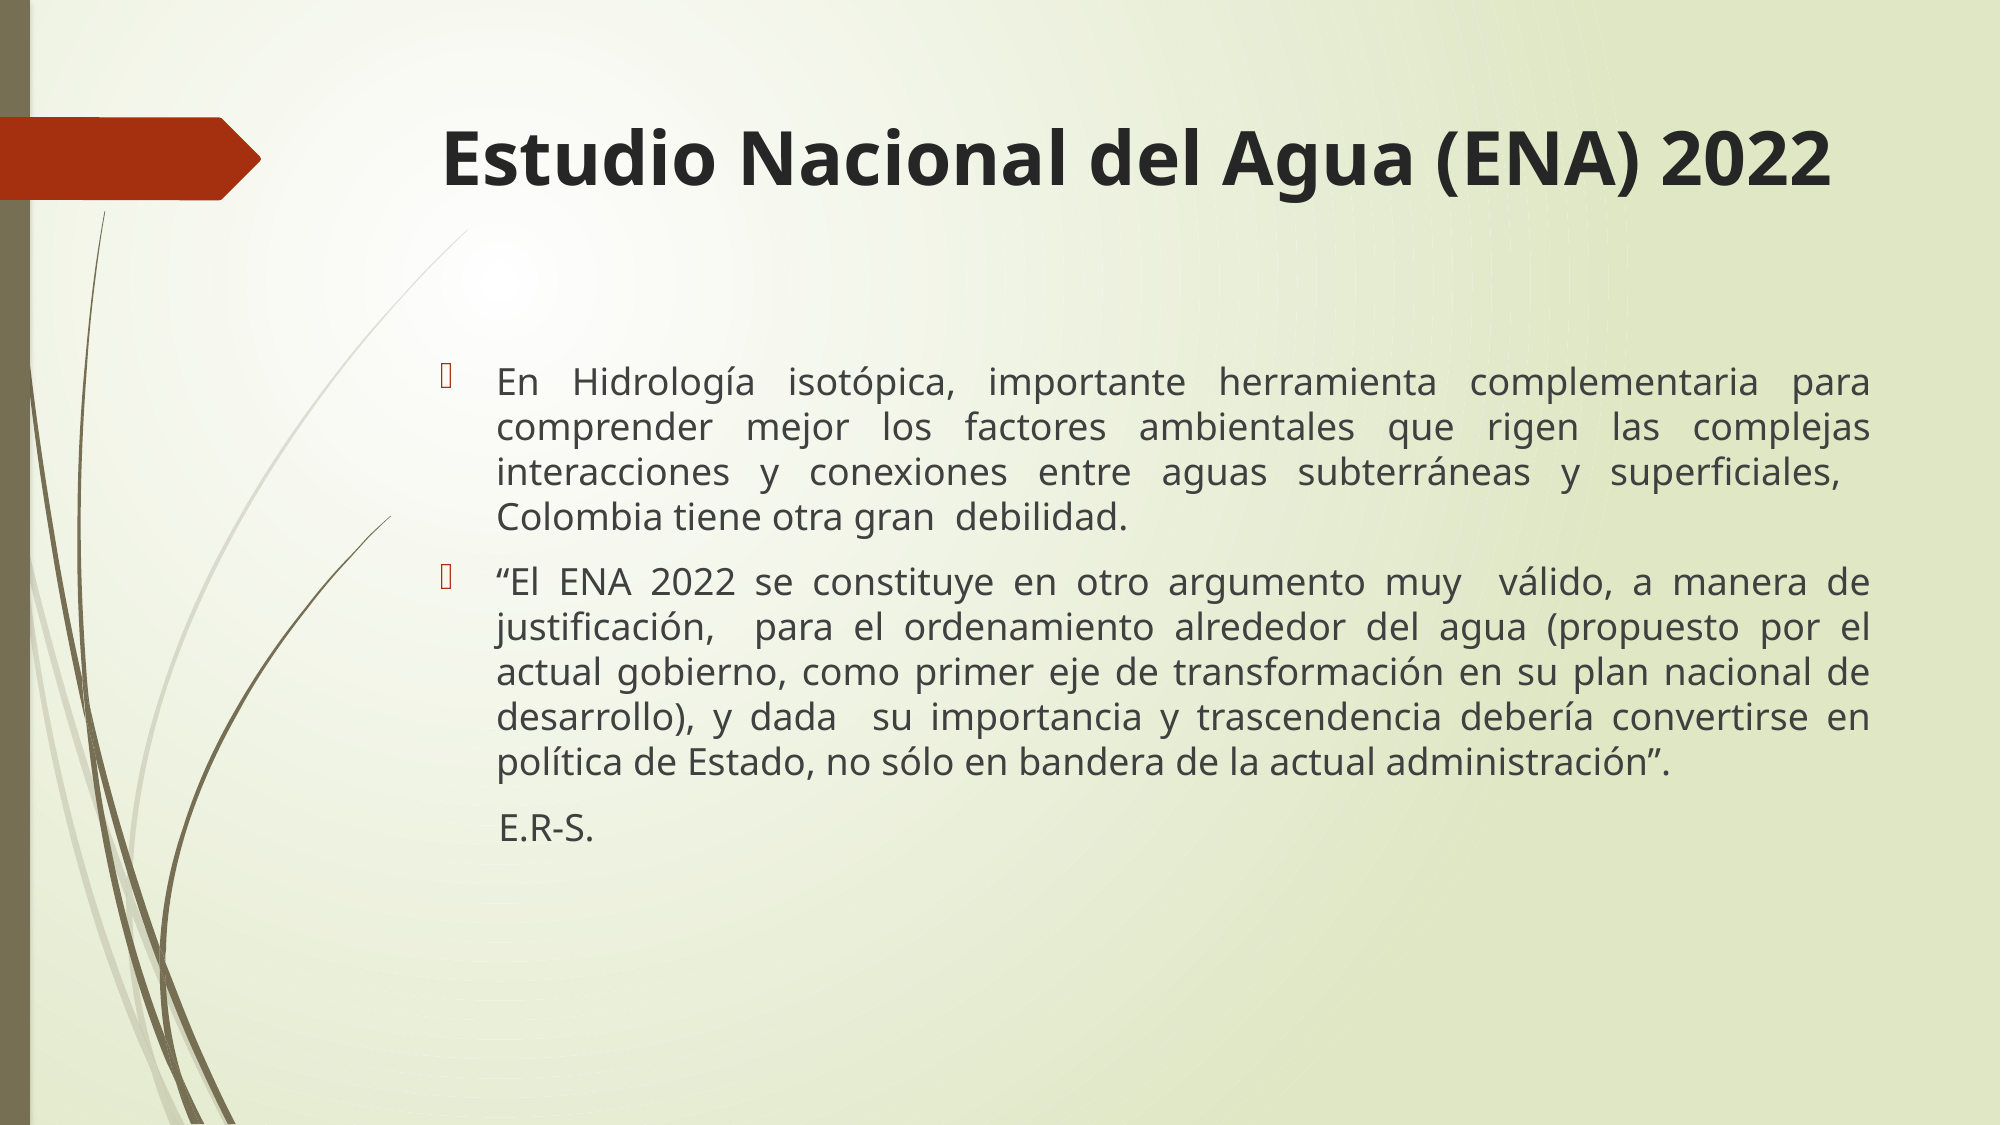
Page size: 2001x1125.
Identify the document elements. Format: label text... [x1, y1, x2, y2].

title Estudio Nacional del Agua (ENA) 2022 [425, 102, 1888, 313]
list En Hidrología isotópica, importante herramienta complementaria para comprender mejor los factores ambientales que rigen las complejas interacciones y conexiones entre aguas subterráneas y superficiales, Colombia tiene otra gran debilidad. “El ENA 2022 se constituye en otro argumento muy válido, a manera de justificación, para el ordenamiento alrededor del agua (propuesto por el actual gobierno, como primer eje de transformación en su plan nacional de desarrollo), y dada su importancia y trascendencia debería convertirse en política de Estado, no sólo en bandera de la actual administración”. E.R-S. [424, 350, 1888, 970]
